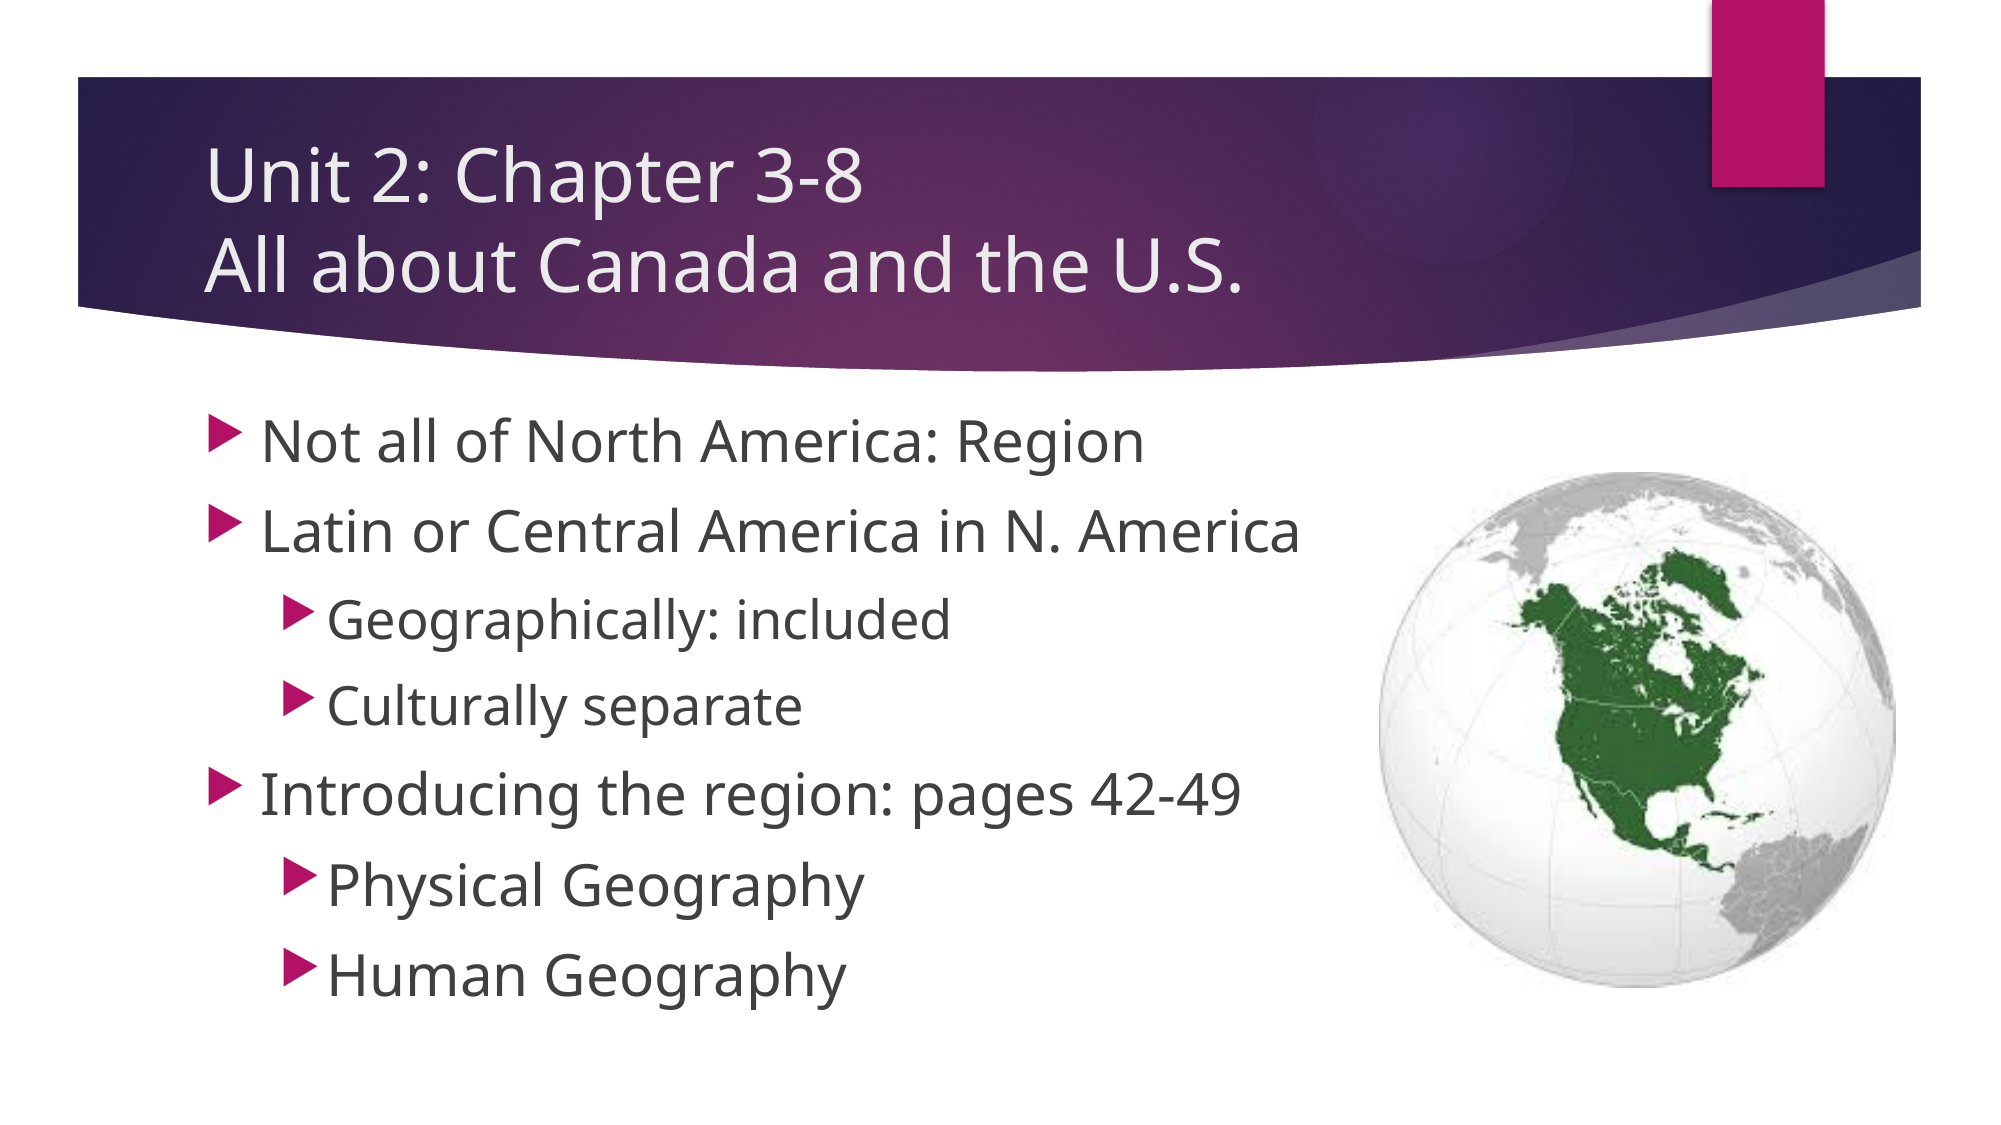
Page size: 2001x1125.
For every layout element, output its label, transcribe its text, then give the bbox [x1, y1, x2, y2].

list Not all of North America: Region Latin or Central America in N. America Geographically: included Culturally separate Introducing the region: pages 42-49 Physical Geography Human Geography [189, 396, 1638, 1029]
picture [1379, 471, 1896, 989]
title Unit 2: Chapter 3-8 All about Canada and the U.S. [189, 159, 1627, 276]
